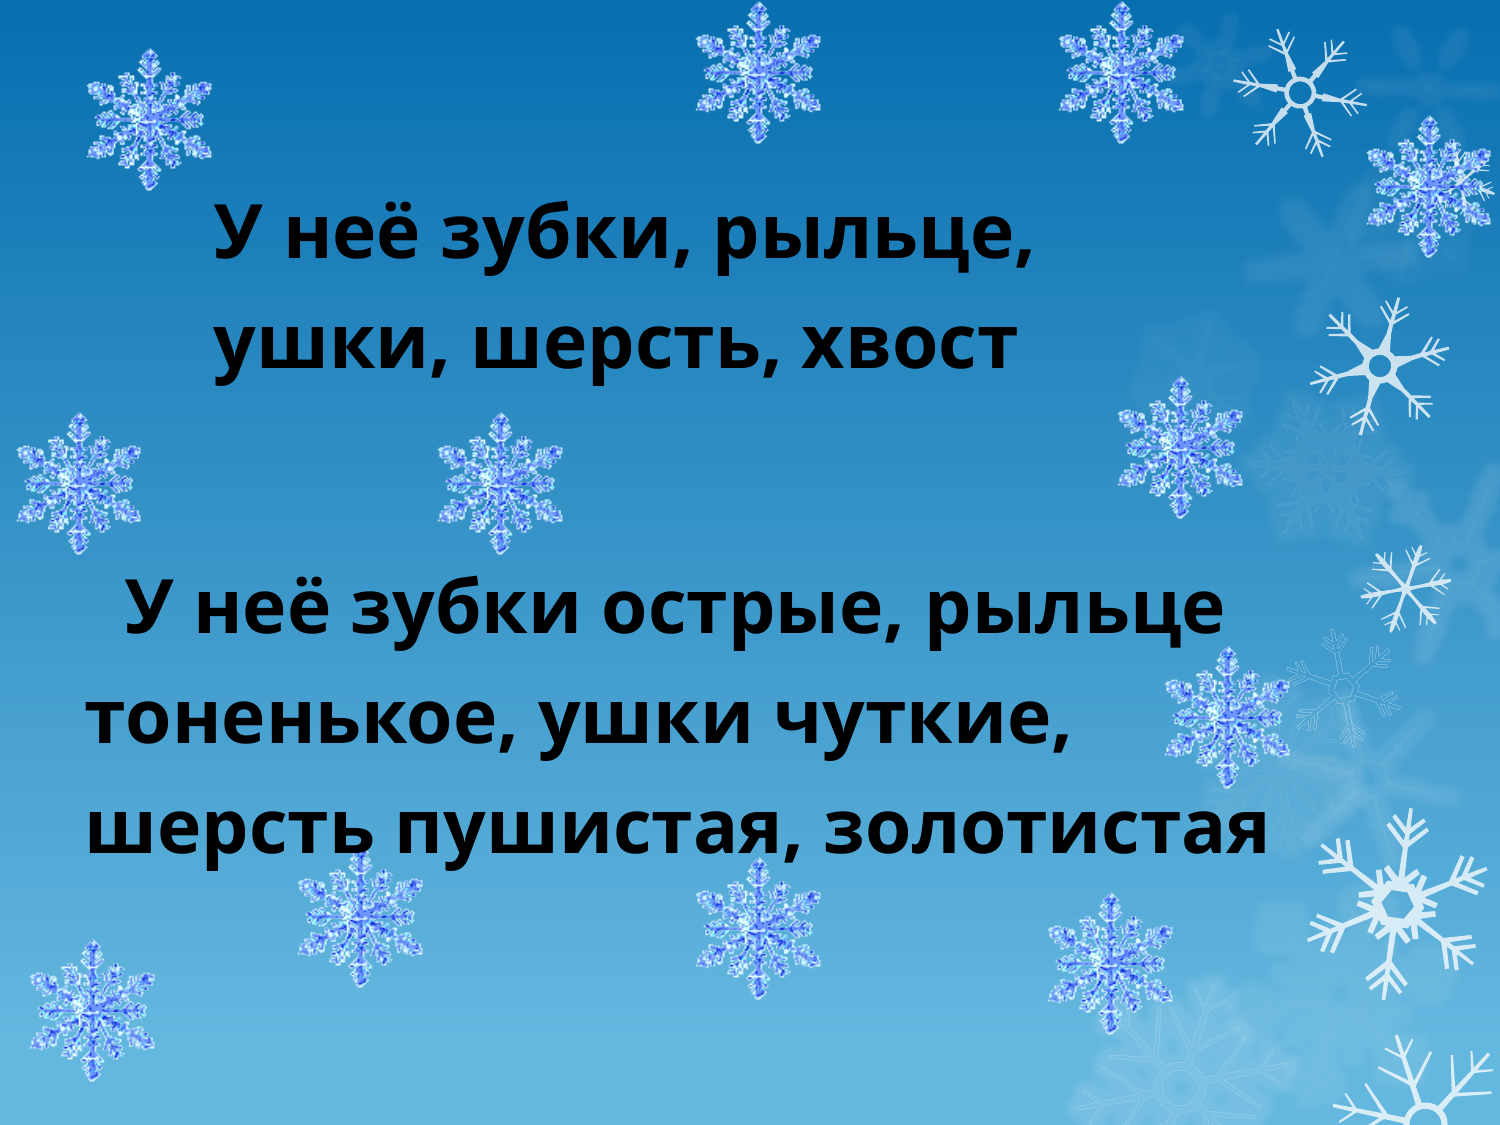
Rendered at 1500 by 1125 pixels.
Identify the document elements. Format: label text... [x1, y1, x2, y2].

picture [1147, 643, 1299, 795]
text_box У неё зубки острые, рыльце тоненькое, ушки чуткие, шерсть пушистая, золотистая [70, 550, 1442, 876]
picture [1030, 890, 1182, 1042]
text_box У неё зубки, рыльце, ушки, шерсть, хвост [199, 175, 1301, 391]
picture [1349, 113, 1500, 265]
picture [69, 46, 221, 198]
picture [1100, 374, 1252, 526]
picture [679, 0, 831, 151]
picture [12, 937, 164, 1089]
picture [679, 854, 831, 1006]
picture [1042, 0, 1194, 151]
picture [0, 409, 151, 561]
picture [280, 843, 432, 995]
picture [421, 409, 573, 561]
